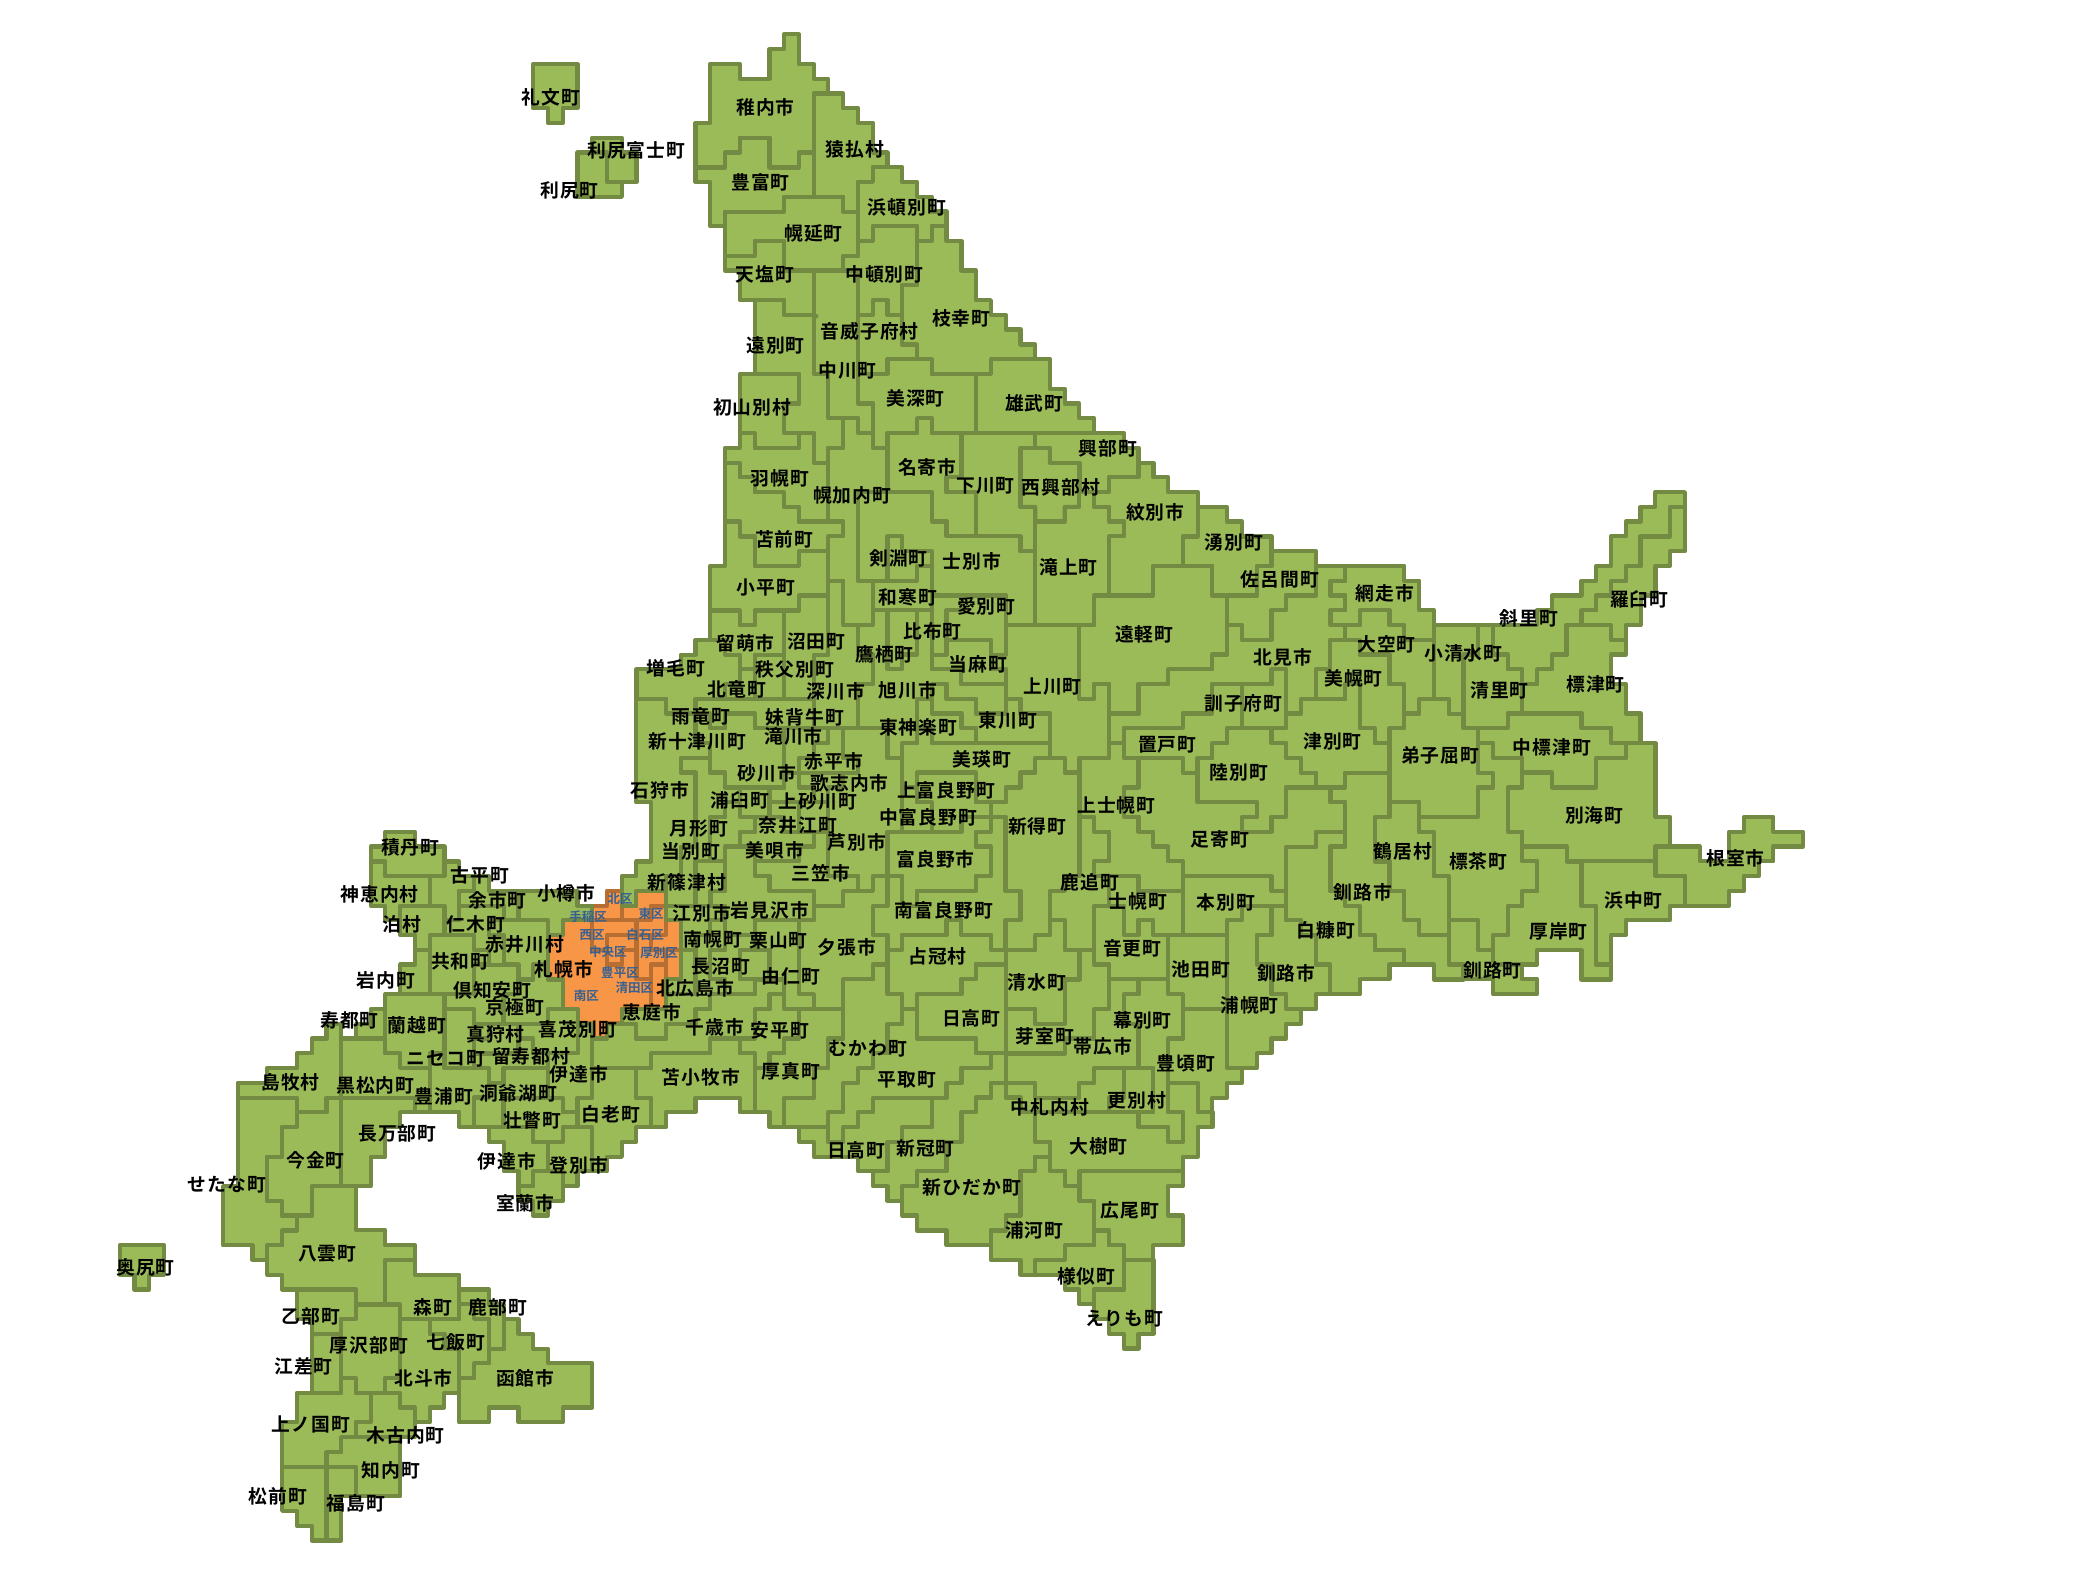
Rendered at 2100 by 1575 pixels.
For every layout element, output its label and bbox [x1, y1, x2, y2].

text_box [100, 34, 1804, 1541]
